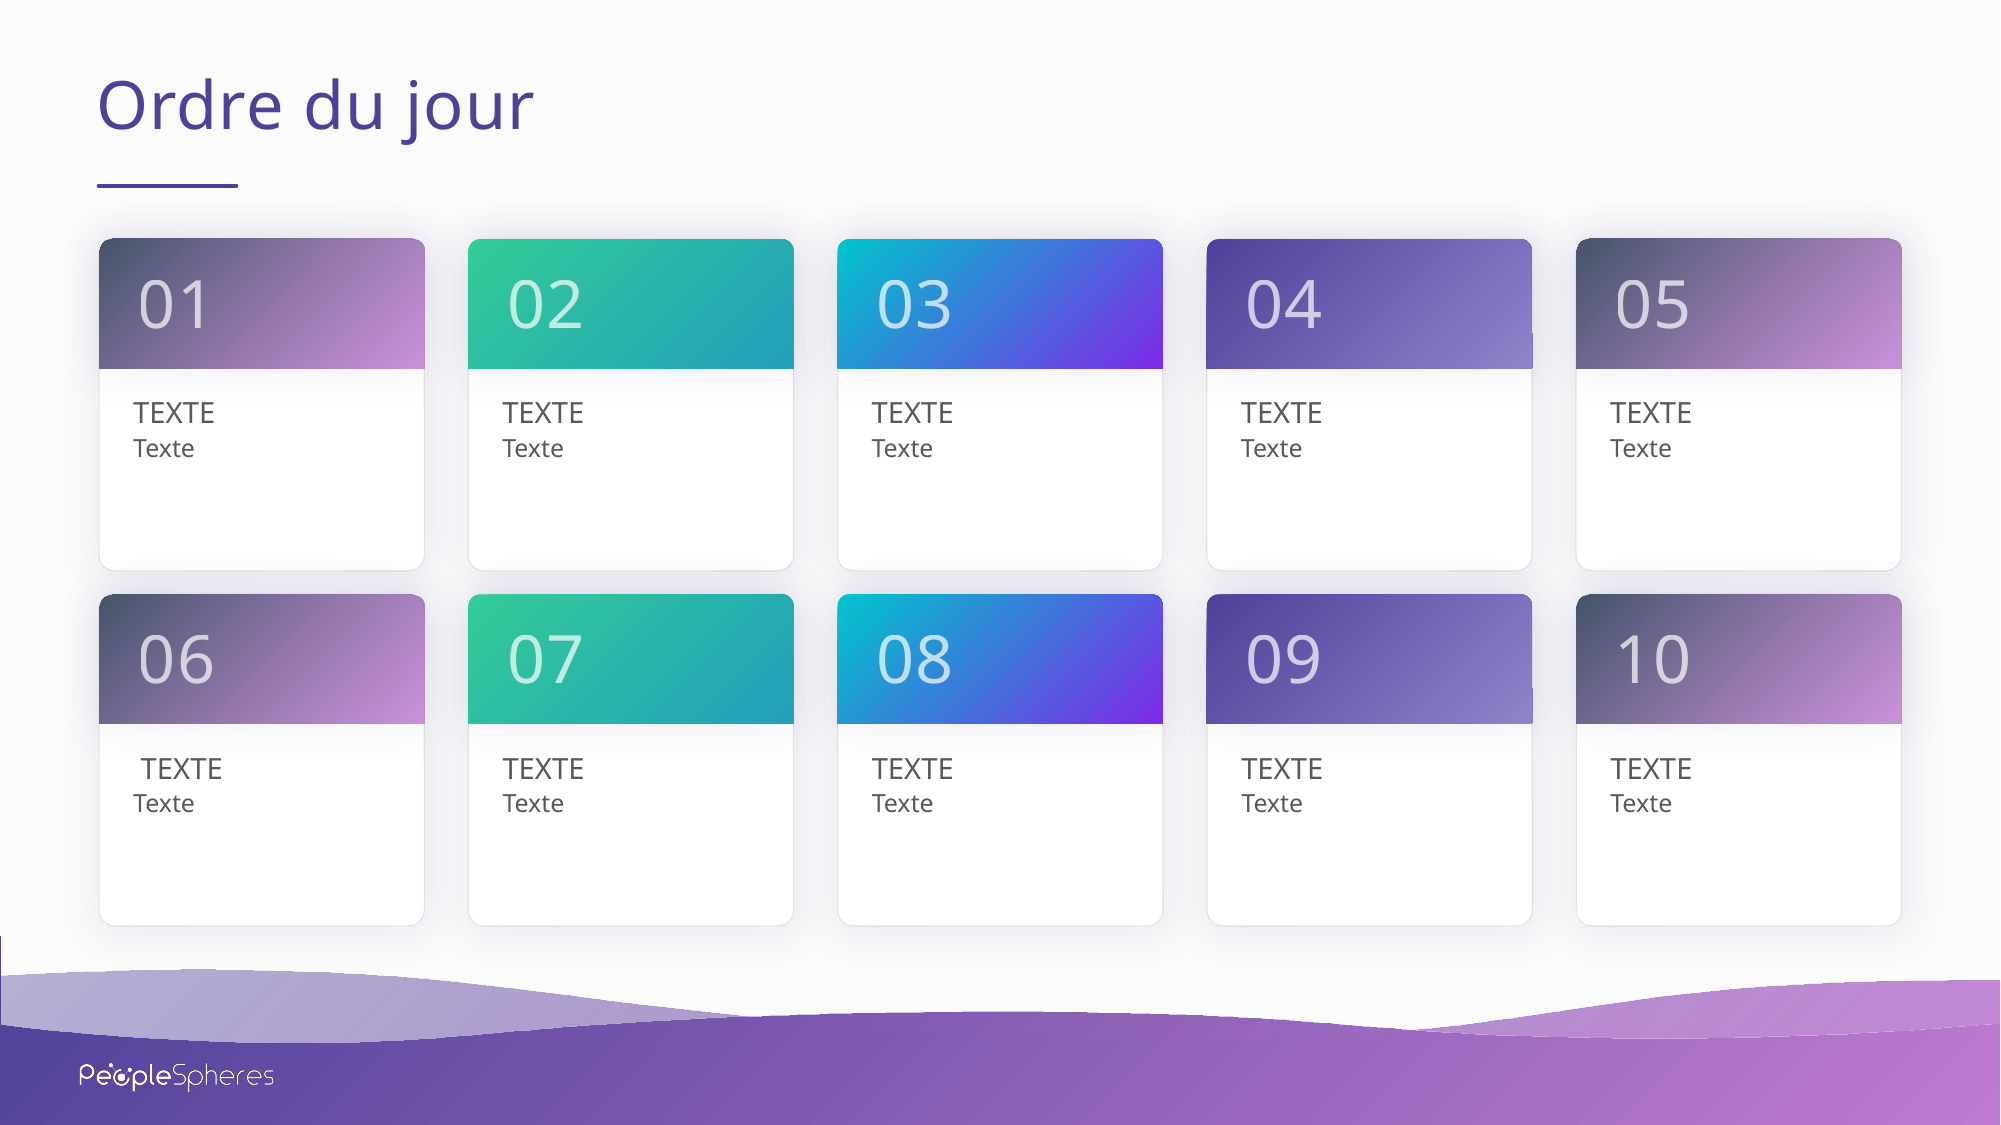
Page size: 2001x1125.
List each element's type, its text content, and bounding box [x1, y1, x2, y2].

text_box TEXTE Texte [837, 724, 1163, 926]
text_box TEXTE Texte [1576, 724, 1902, 926]
text_box 08 [837, 594, 1163, 724]
text_box 09 [1206, 594, 1533, 724]
text_box 06 [99, 594, 425, 724]
text_box 04 [1206, 239, 1533, 369]
text_box 10 [1576, 594, 1902, 724]
text_box 02 [468, 239, 794, 369]
text_box TEXTE Texte [1206, 369, 1533, 571]
text_box TEXTE Texte [1576, 369, 1902, 571]
text_box 01 [99, 239, 425, 369]
text_box TEXTE Texte [1207, 724, 1533, 926]
text_box TEXTE Texte [837, 369, 1163, 571]
text_box 03 [837, 239, 1163, 369]
text_box TEXTE Texte [99, 724, 425, 926]
text_box 05 [1576, 239, 1902, 369]
text_box 07 [468, 594, 794, 724]
picture [79, 1063, 274, 1093]
text_box TEXTE Texte [468, 369, 794, 571]
title Ordre du jour [96, 71, 1595, 157]
text_box TEXTE Texte [468, 724, 794, 926]
text_box TEXTE Texte [99, 369, 425, 571]
